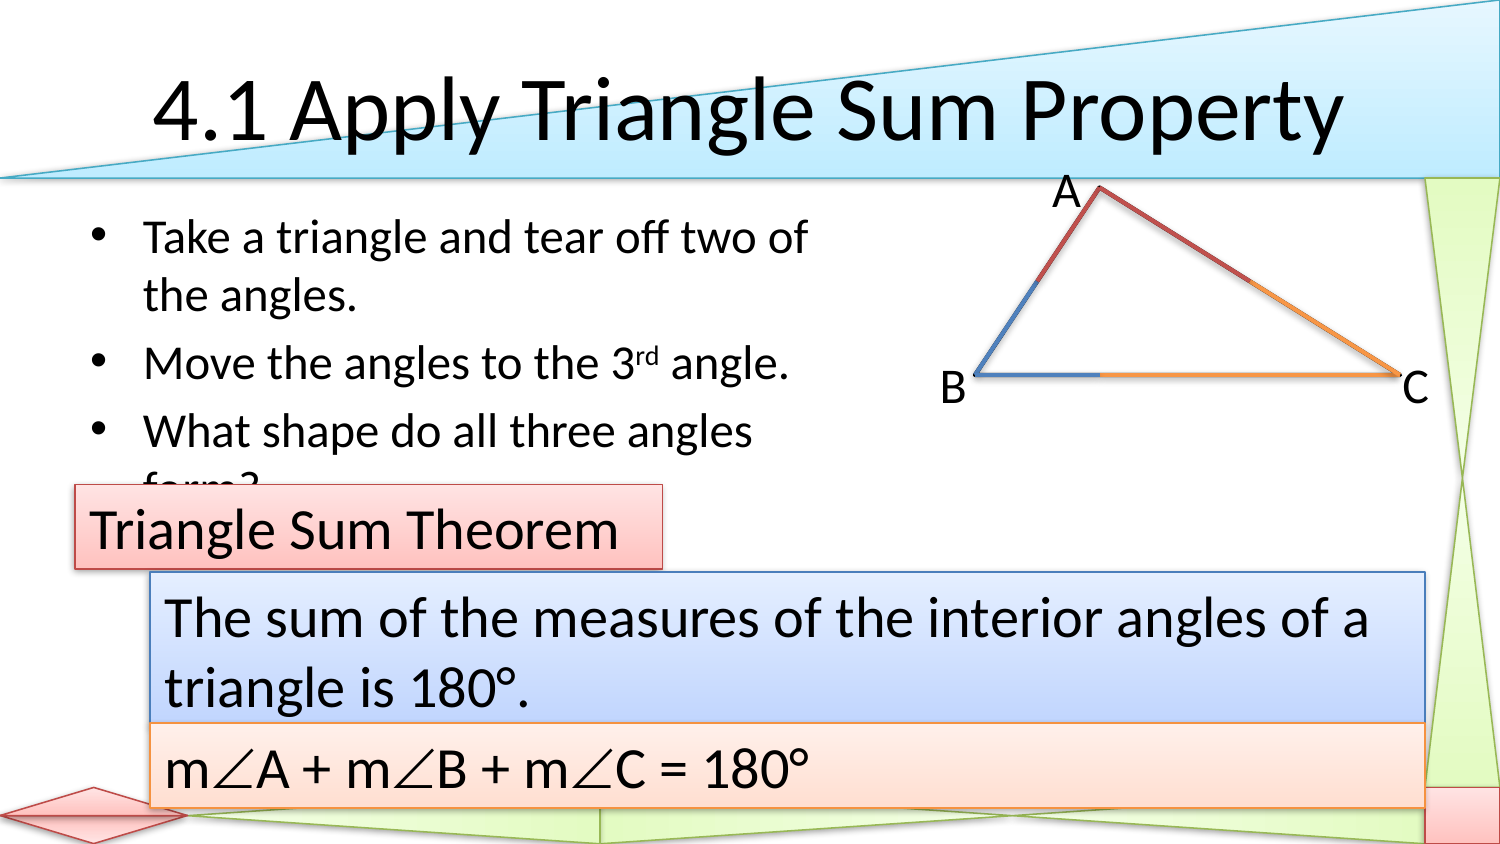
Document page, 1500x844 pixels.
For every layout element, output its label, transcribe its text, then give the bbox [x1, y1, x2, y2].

list Take a triangle and tear off two of the angles. Move the angles to the 3rd angle. What shape do all three angles form? [75, 196, 888, 525]
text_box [974, 281, 1100, 376]
text_box The sum of the measures of the interior angles of a triangle is 180°. [149, 571, 1426, 722]
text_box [1037, 187, 1251, 282]
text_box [924, 149, 1463, 423]
title 4.1 Apply Triangle Sum Property [75, 33, 1425, 175]
text_box Triangle Sum Theorem [74, 484, 663, 570]
text_box mA + mB + mC = 180° [149, 722, 1426, 809]
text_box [1104, 281, 1401, 376]
